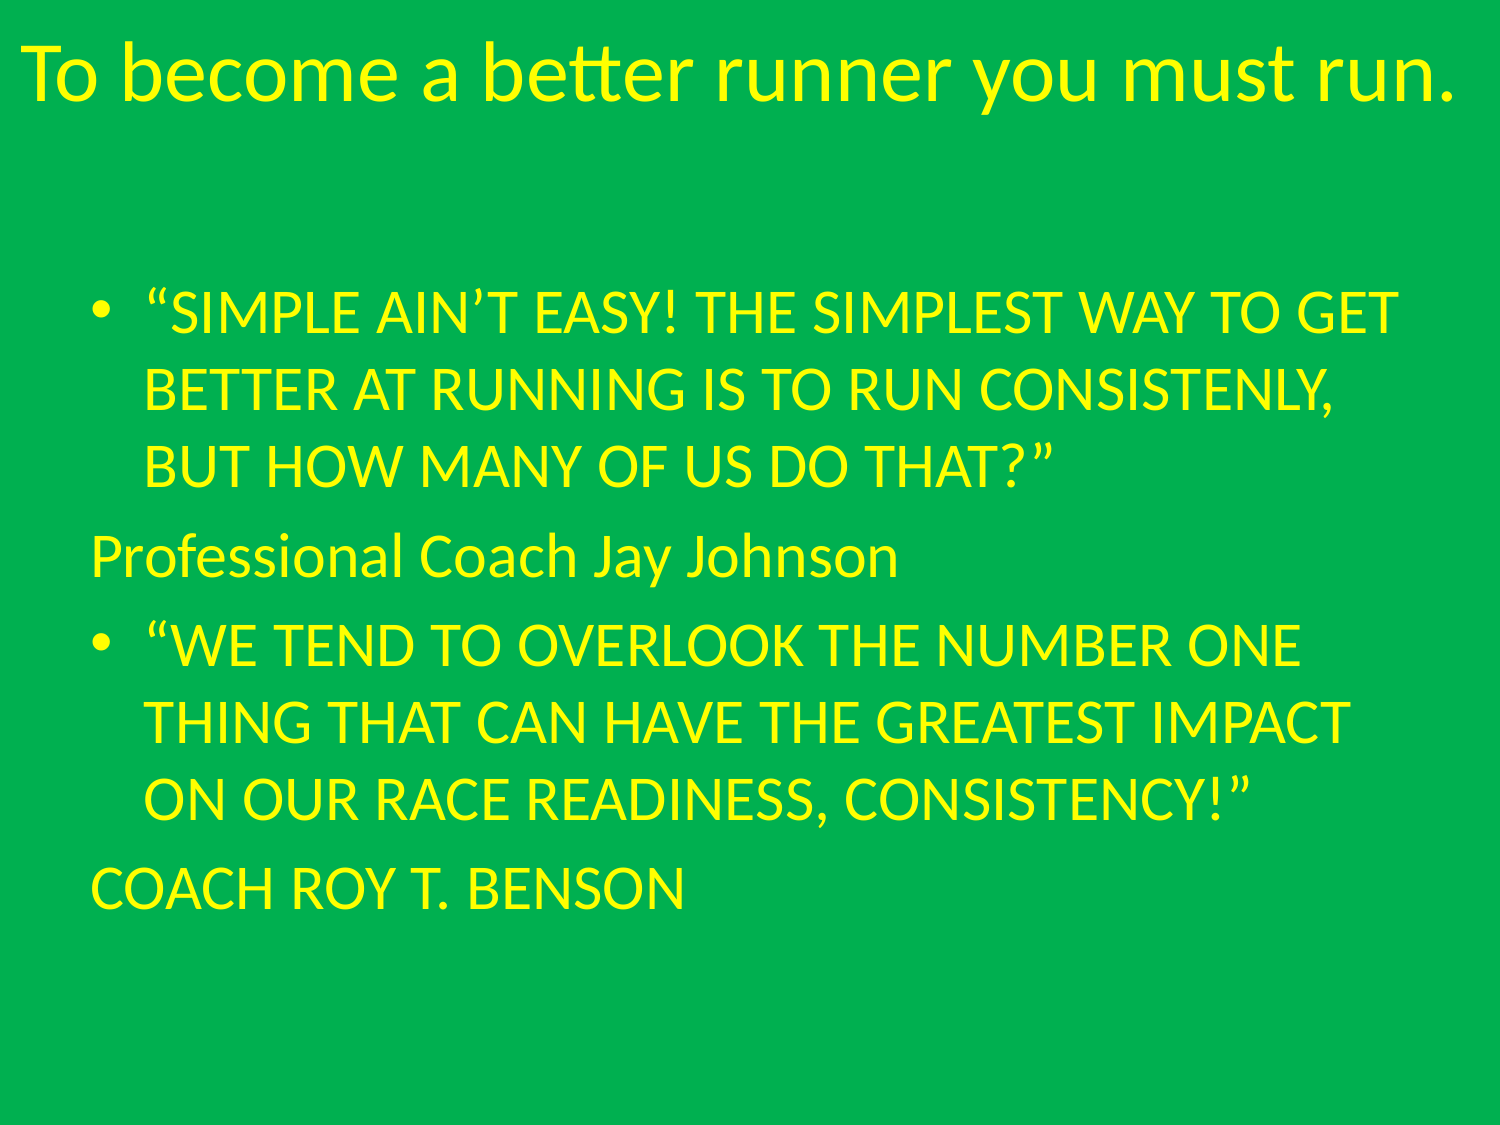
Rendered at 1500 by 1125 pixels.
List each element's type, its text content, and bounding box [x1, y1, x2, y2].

list “SIMPLE AIN’T EASY! THE SIMPLEST WAY TO GET BETTER AT RUNNING IS TO RUN CONSISTENLY, BUT HOW MANY OF US DO THAT?” Professional Coach Jay Johnson “WE TEND TO OVERLOOK THE NUMBER ONE THING THAT CAN HAVE THE GREATEST IMPACT ON OUR RACE READINESS, CONSISTENCY!” COACH ROY T. BENSON [75, 262, 1425, 1005]
title To become a better runner you must run. [0, 0, 1500, 238]
